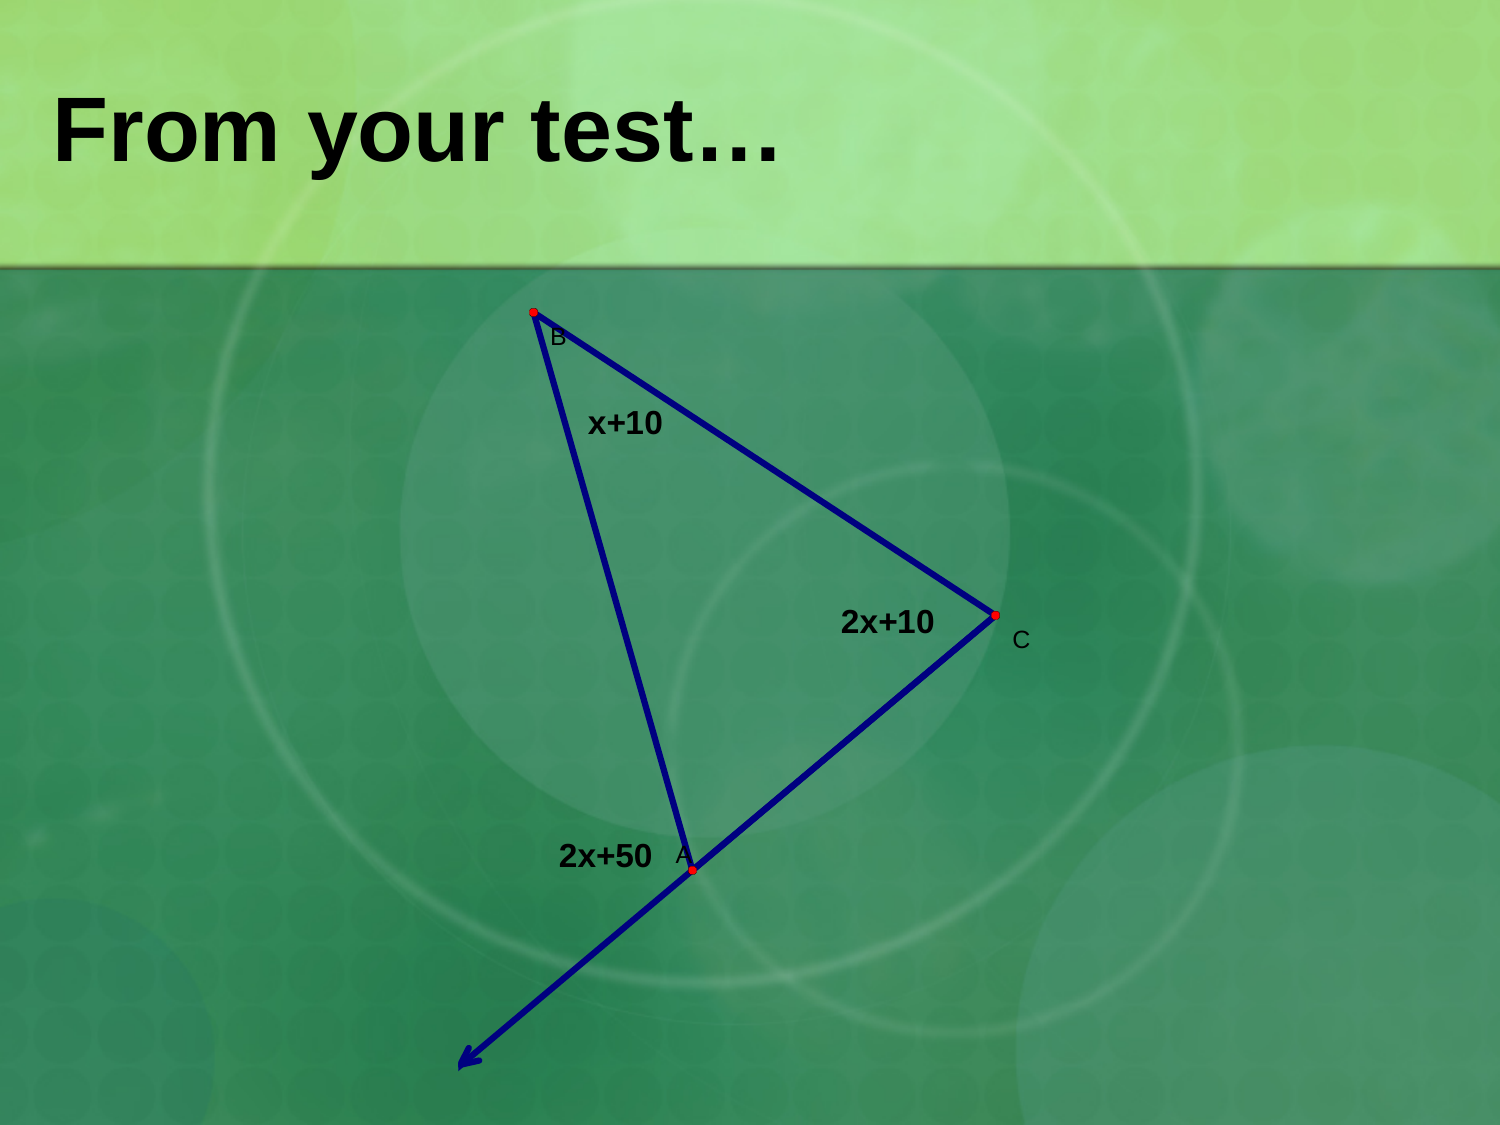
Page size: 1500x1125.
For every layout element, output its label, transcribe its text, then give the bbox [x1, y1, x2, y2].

title From your test… [37, 24, 1463, 226]
picture [0, 0, 1500, 1125]
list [458, 284, 1042, 1090]
